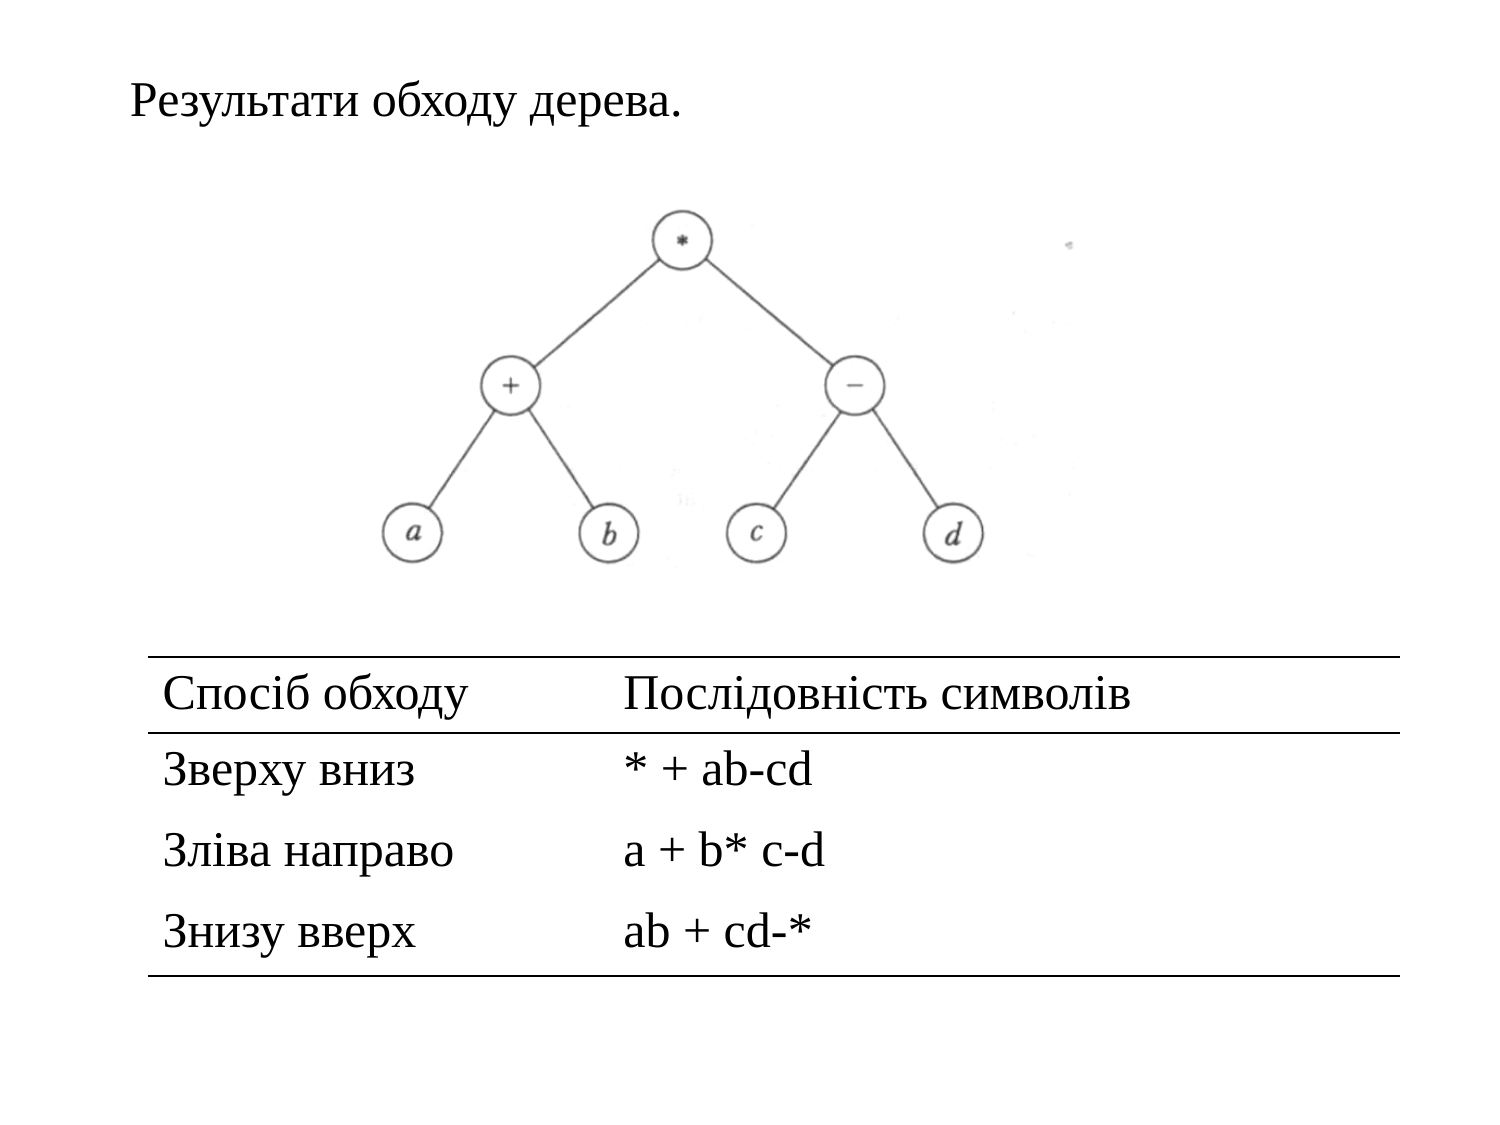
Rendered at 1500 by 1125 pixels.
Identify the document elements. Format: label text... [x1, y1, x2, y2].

table_cell а + b* c-d [608, 814, 1400, 895]
table_header Послідовність символів [608, 658, 1400, 732]
table_cell Знизу вверх [148, 895, 608, 975]
table_cell ab + cd-* [608, 895, 1400, 975]
table_header Спосіб обходу [148, 658, 608, 732]
table_cell Зліва направо [148, 814, 608, 895]
picture [277, 202, 1082, 575]
table_cell Зверху вниз [148, 734, 608, 814]
list Результати обходу дерева. [0, 58, 1500, 138]
table_cell * + ab-cd [608, 734, 1400, 814]
